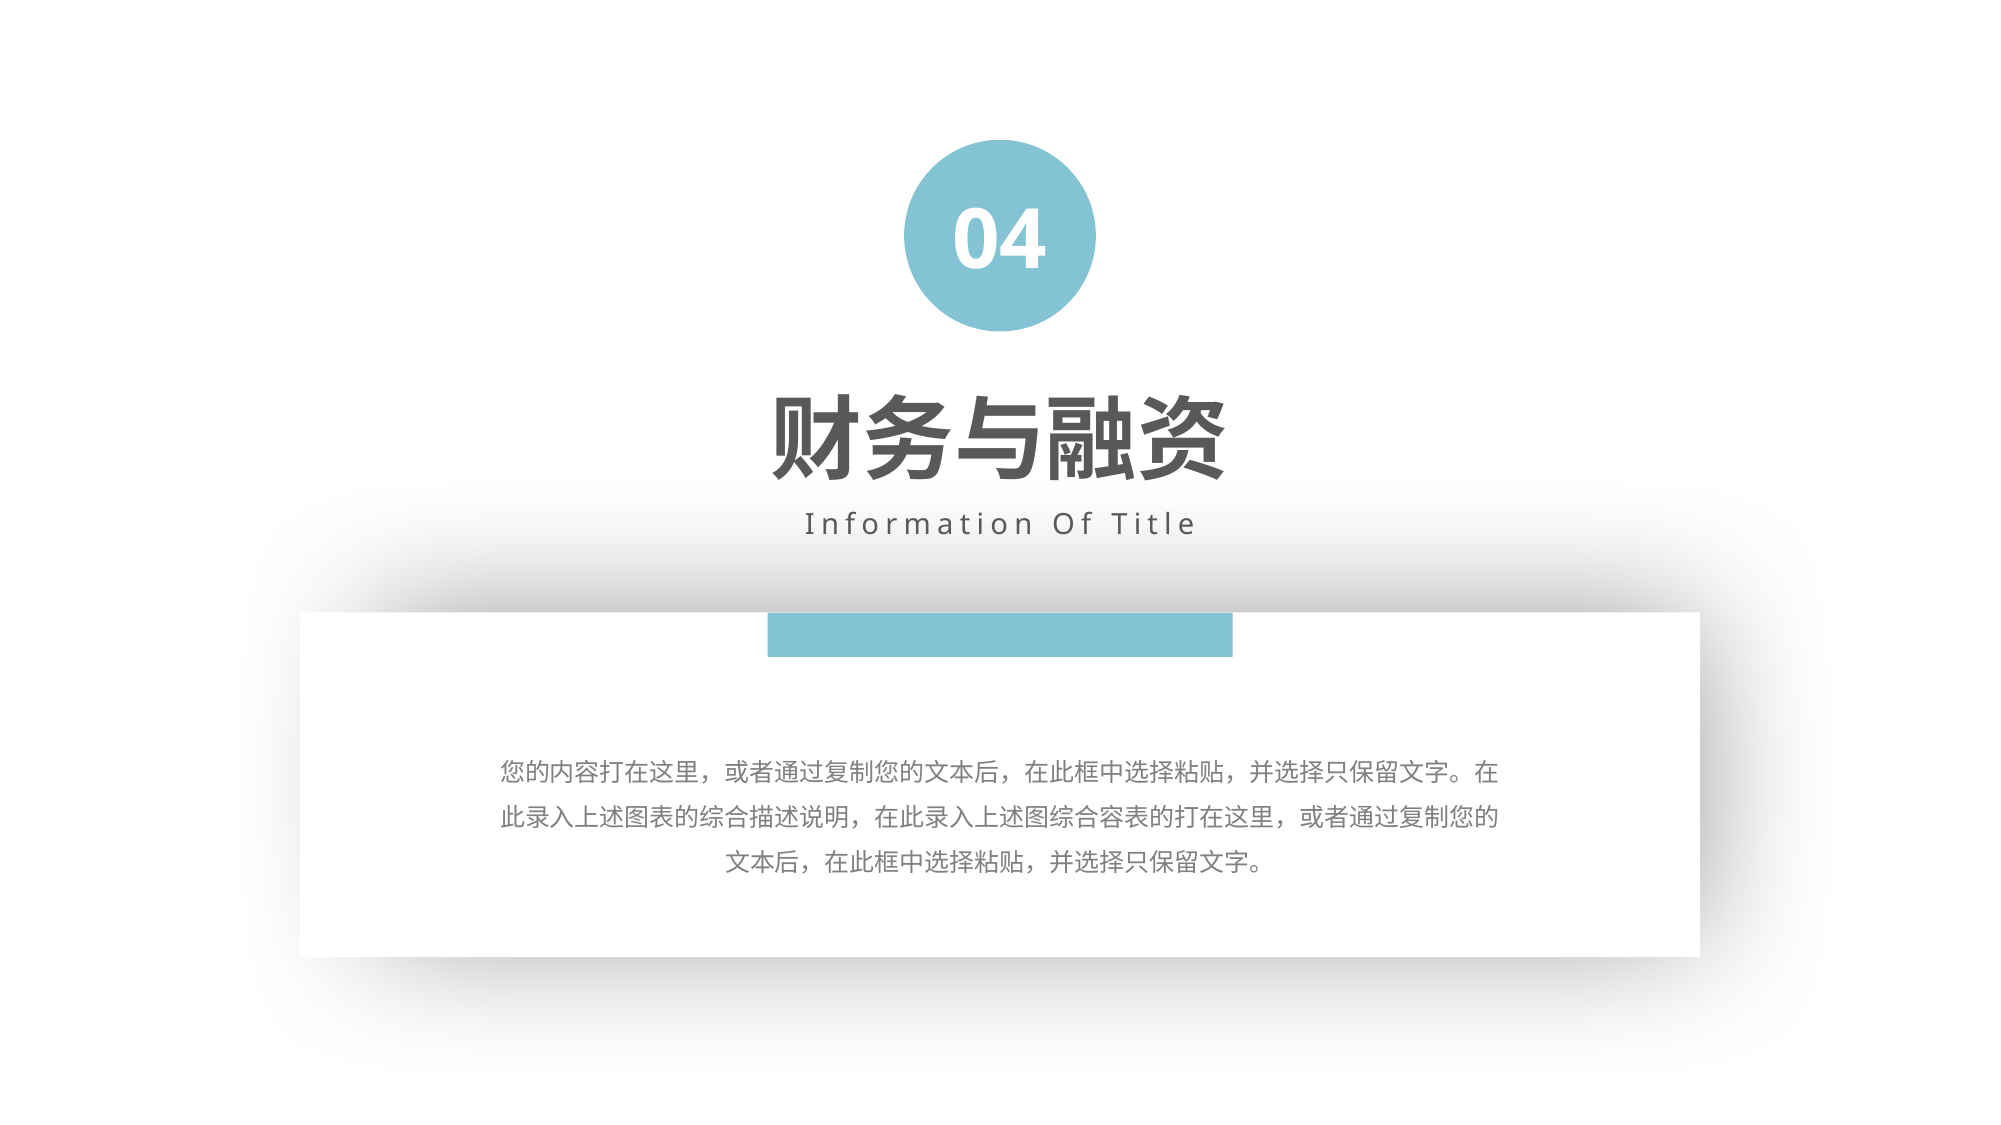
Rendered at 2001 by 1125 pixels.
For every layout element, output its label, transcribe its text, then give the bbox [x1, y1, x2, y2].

text_box 您的内容打在这里，或者通过复制您的文本后，在此框中选择粘贴，并选择只保留文字。在此录入上述图表的综合描述说明，在此录入上述图综合容表的打在这里，或者通过复制您的文本后，在此框中选择粘贴，并选择只保留文字。 [477, 733, 1523, 884]
text_box [299, 611, 1701, 958]
text_box 04 [903, 138, 1097, 333]
text_box [767, 611, 1234, 658]
text_box Information Of Title [789, 498, 1210, 549]
text_box 财务与融资 [755, 373, 1245, 499]
